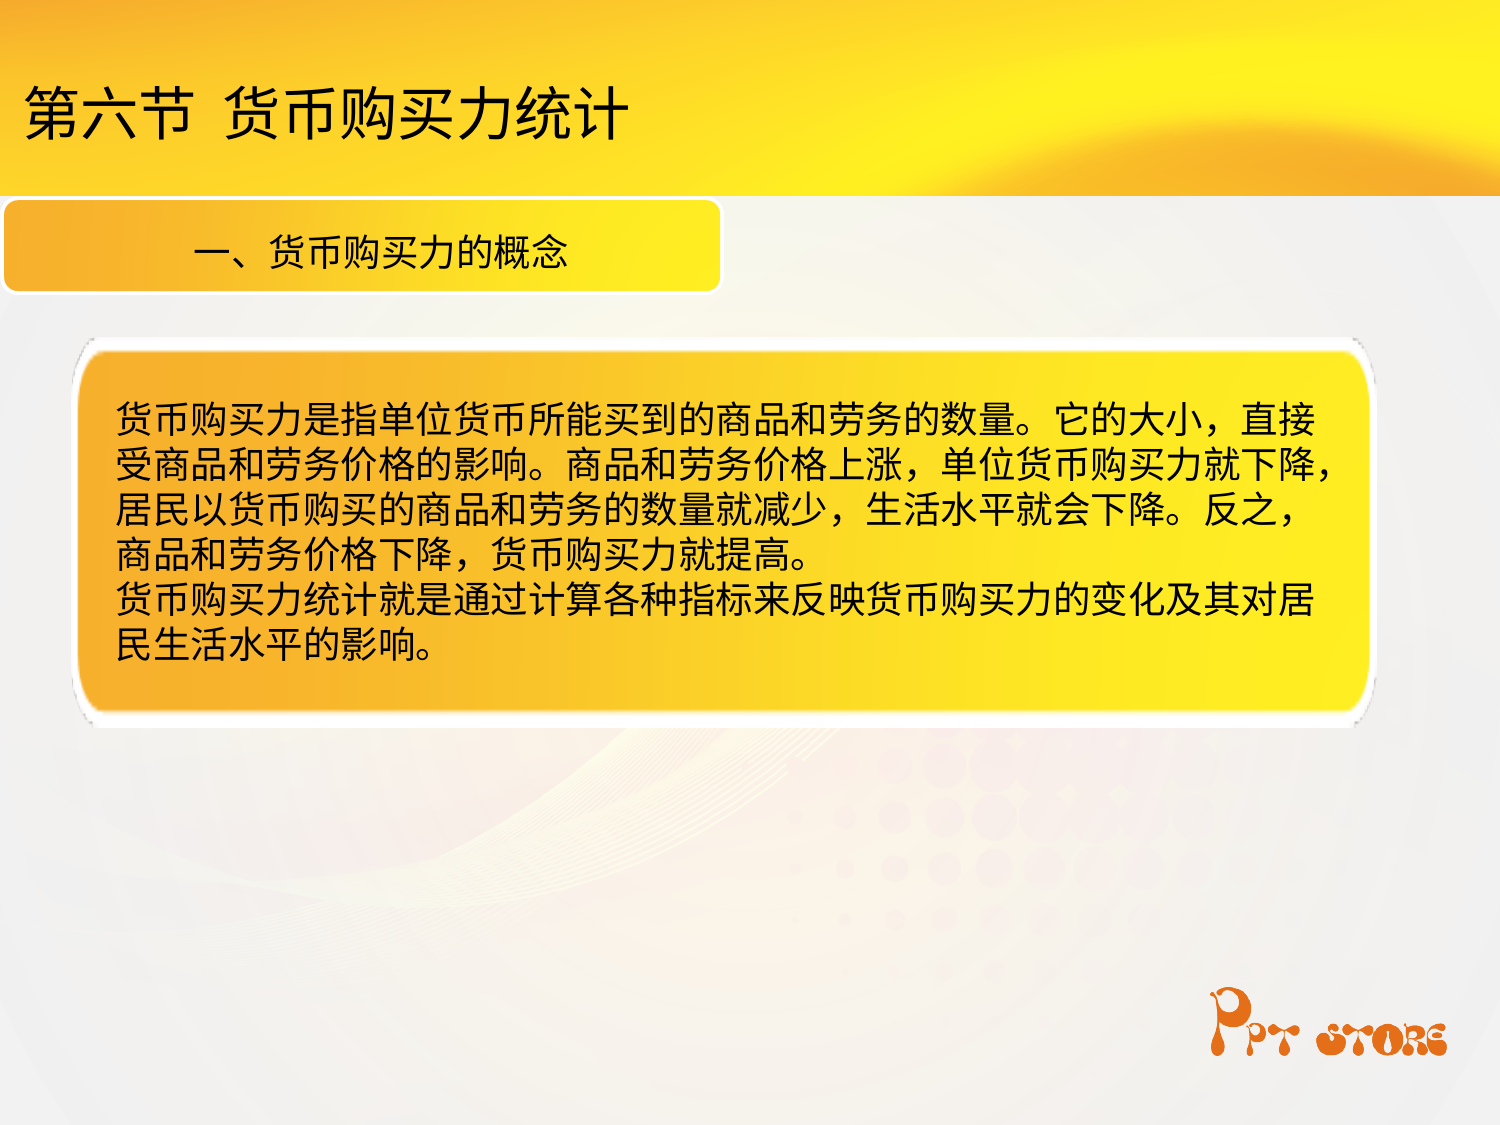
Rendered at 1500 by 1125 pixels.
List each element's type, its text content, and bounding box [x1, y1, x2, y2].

picture [0, 0, 1500, 1125]
title 第六节 货币购买力统计 [0, 54, 1002, 171]
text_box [71, 337, 1377, 729]
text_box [0, 196, 725, 295]
